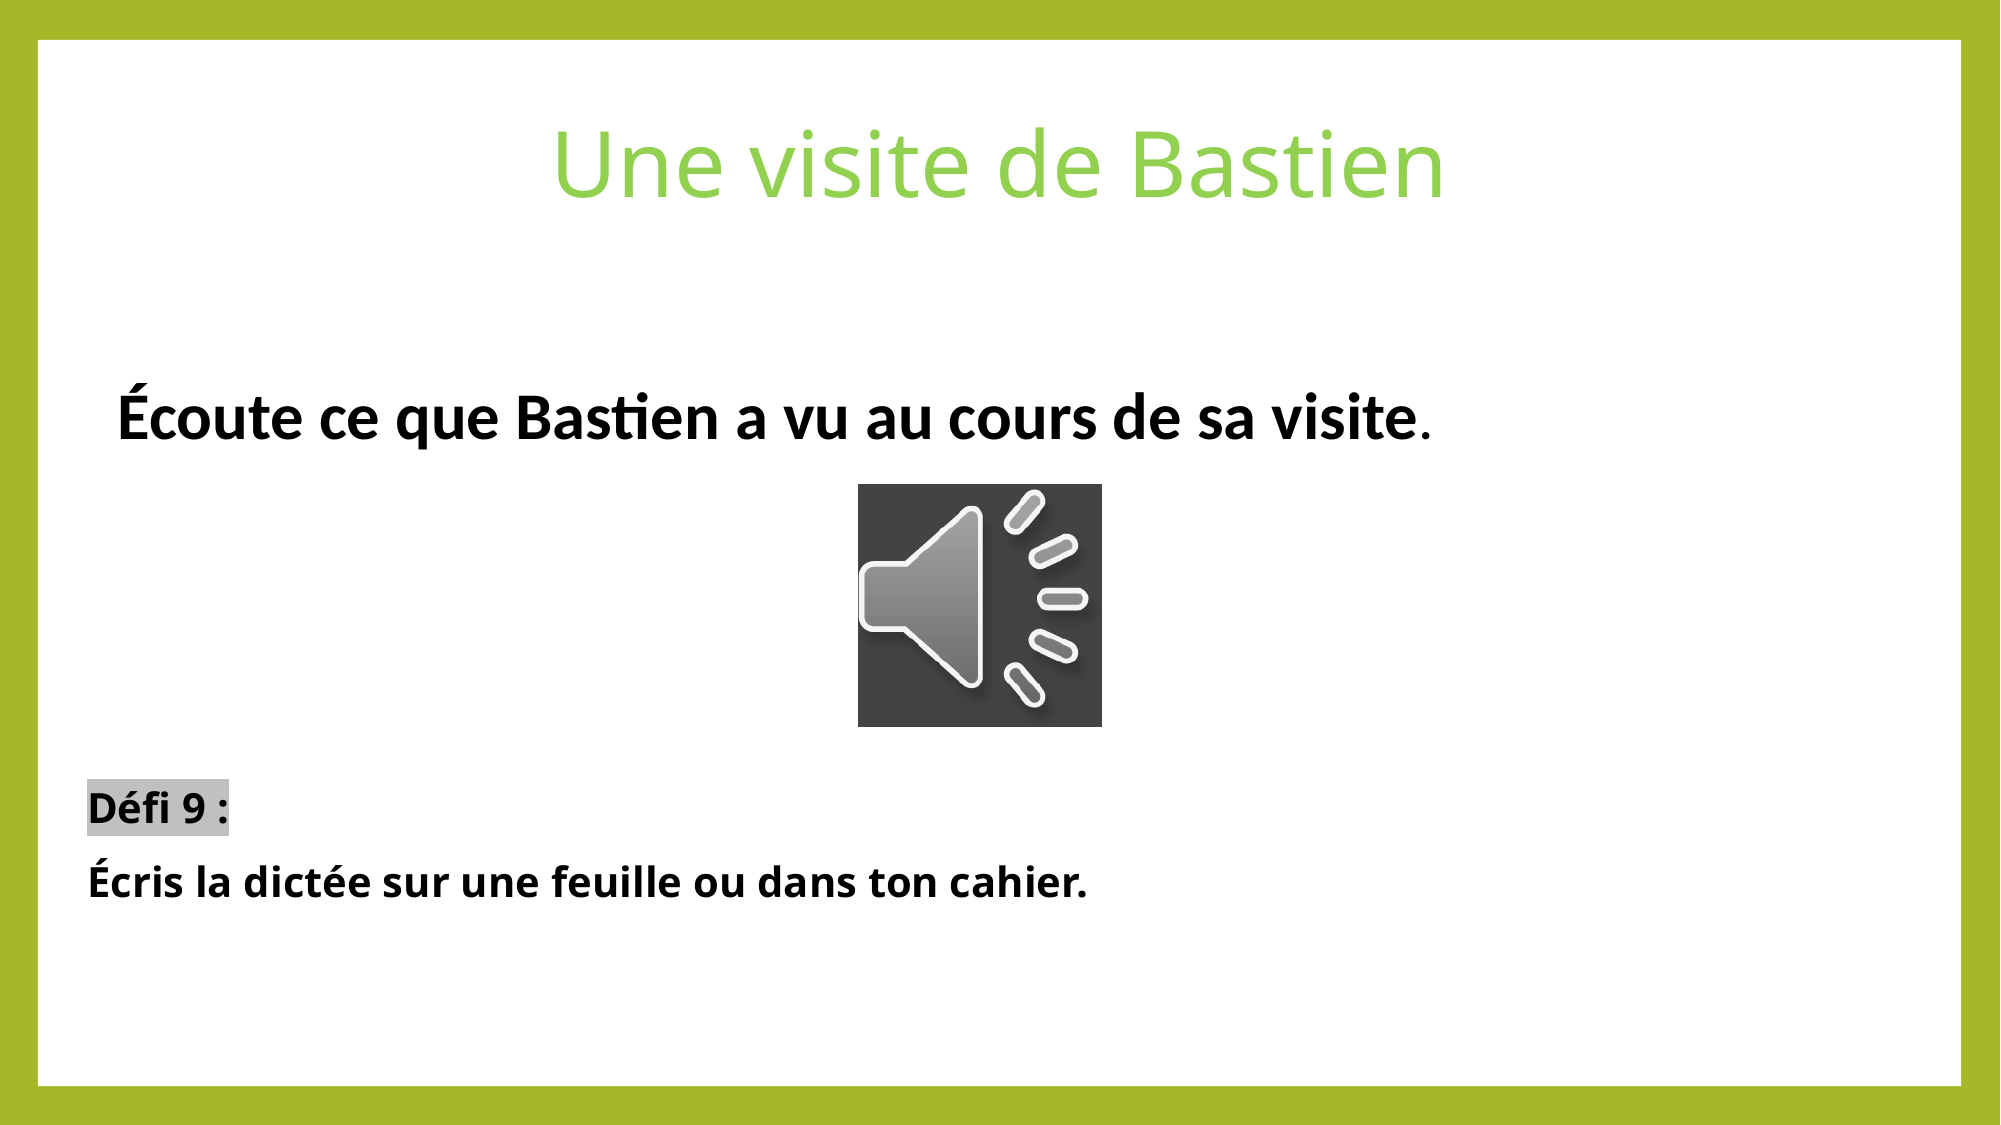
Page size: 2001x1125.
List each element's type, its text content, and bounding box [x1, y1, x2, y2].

title Une visite de Bastien [212, 81, 1788, 244]
text_box Écoute ce que Bastien a vu au cours de sa visite. [95, 365, 1540, 461]
list Défi 9 : Écris la dictée sur une feuille ou dans ton cahier. [72, 780, 1692, 1030]
picture [857, 482, 1103, 729]
